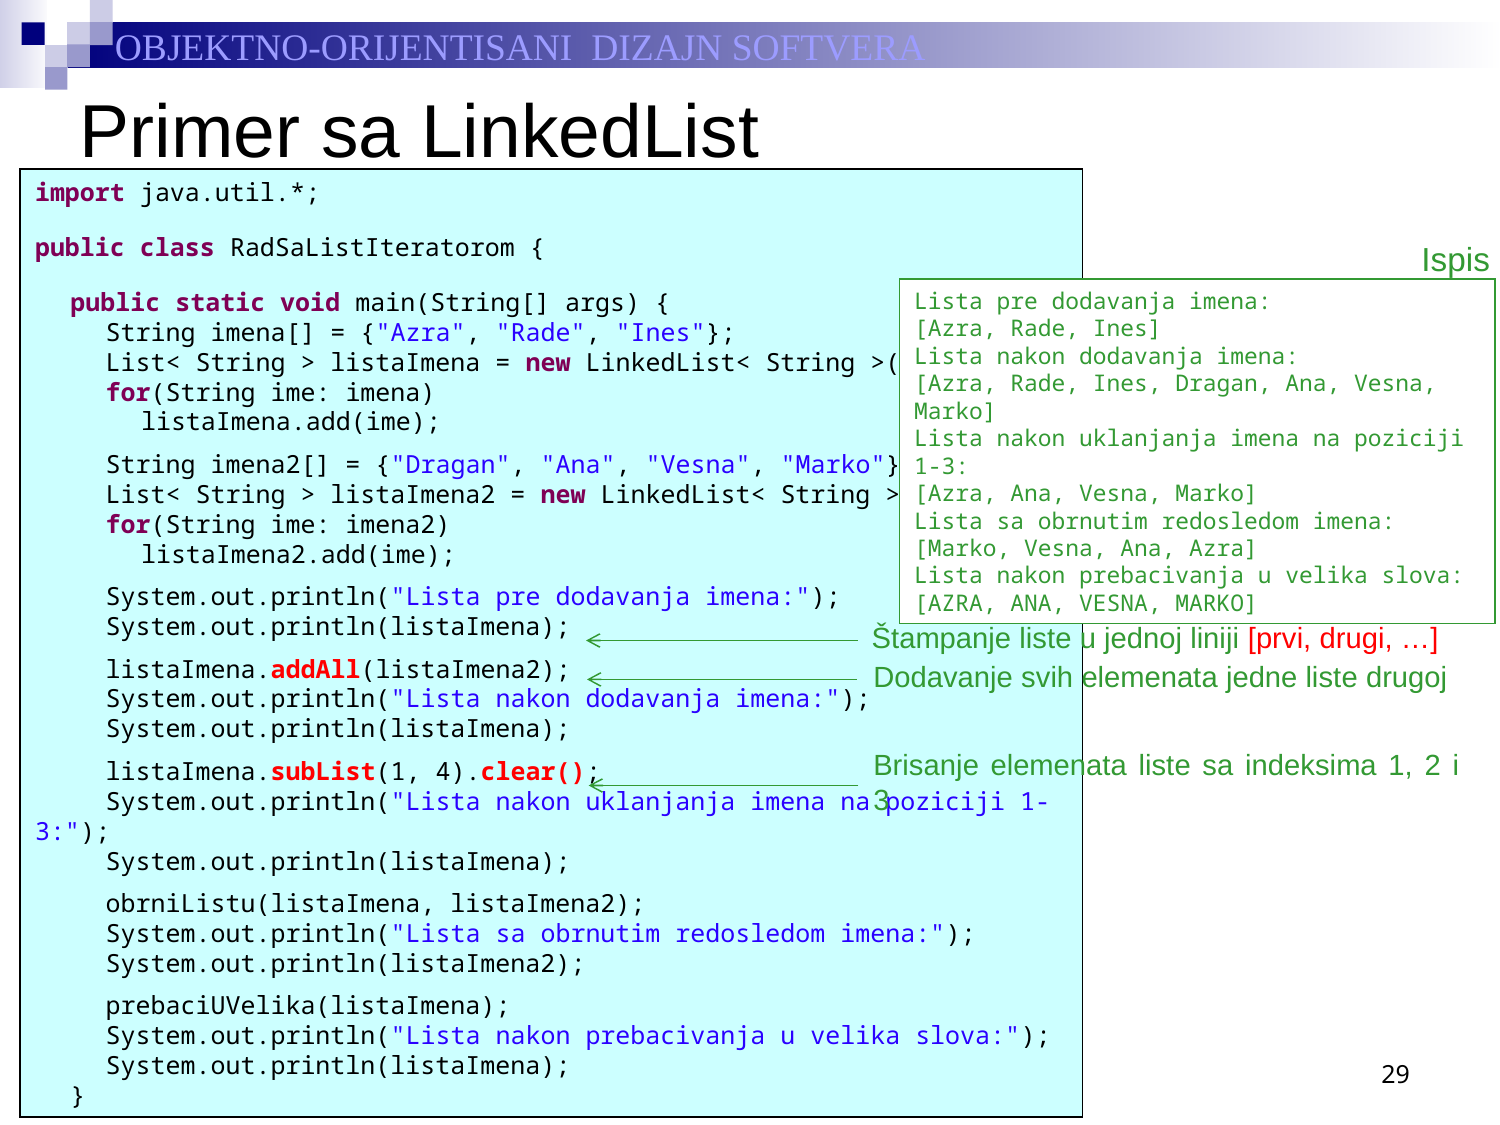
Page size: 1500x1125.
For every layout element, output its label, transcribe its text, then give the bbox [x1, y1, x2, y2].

text_box Lista pre dodavanja imena: [Azra, Rade, Ines] Lista nakon dodavanja imena: [Azra, Rade, Ines, Dragan, Ana, Vesna, Marko] Lista nakon uklanjanja imena na poziciji 1-3: [Azra, Ana, Vesna, Marko] Lista sa obrnutim redosledom imena: [Marko, Vesna, Ana, Azra] Lista nakon prebacivanja u velika slova: [AZRA, ANA, VESNA, MARKO] [899, 279, 1495, 624]
text_box Brisanje elemenata liste sa indeksima 1, 2 i 3 [858, 738, 1475, 824]
text_box Dodavanje svih elemenata jedne liste drugoj [858, 651, 1475, 701]
slide_number 29 [1083, 1024, 1426, 1101]
text_box Štampanje liste u jednoj liniji [prvi, drugi, …] [856, 612, 1472, 662]
title Primer sa LinkedList [64, 78, 821, 168]
text_box import java.util.*; public class RadSaListIteratorom { public static void main(String[] args) { String imena[] = {"Azra", "Rade", "Ines"}; List< String > listaImena = new LinkedList< String >(); for(String ime: imena) listaImena.add(ime); String imena2[] = {"Dragan", "Ana", "Vesna", "Marko"}; List< String > listaImena2 = new LinkedList< String >(); for(String ime: imena2) listaImena2.add(ime); System.out.println("Lista pre dodavanja imena:"); System.out.println(listaImena); listaImena.addAll(listaImena2); System.out.println("Lista nakon dodavanja imena:"); System.out.println(listaImena); listaImena.subList(1, 4).clear(); System.out.println("Lista nakon uklanjanja imena na poziciji 1-3:"); System.out.println(listaImena); obrniListu(listaImena, listaImena2); System.out.println("Lista sa obrnutim redosledom imena:"); System.out.println(listaImena2); prebaciUVelika(listaImena); System.out.println("Lista nakon prebacivanja u velika slova:"); System.out.println(listaImena); } [20, 168, 1083, 1118]
text_box Ispis [1380, 231, 1500, 286]
